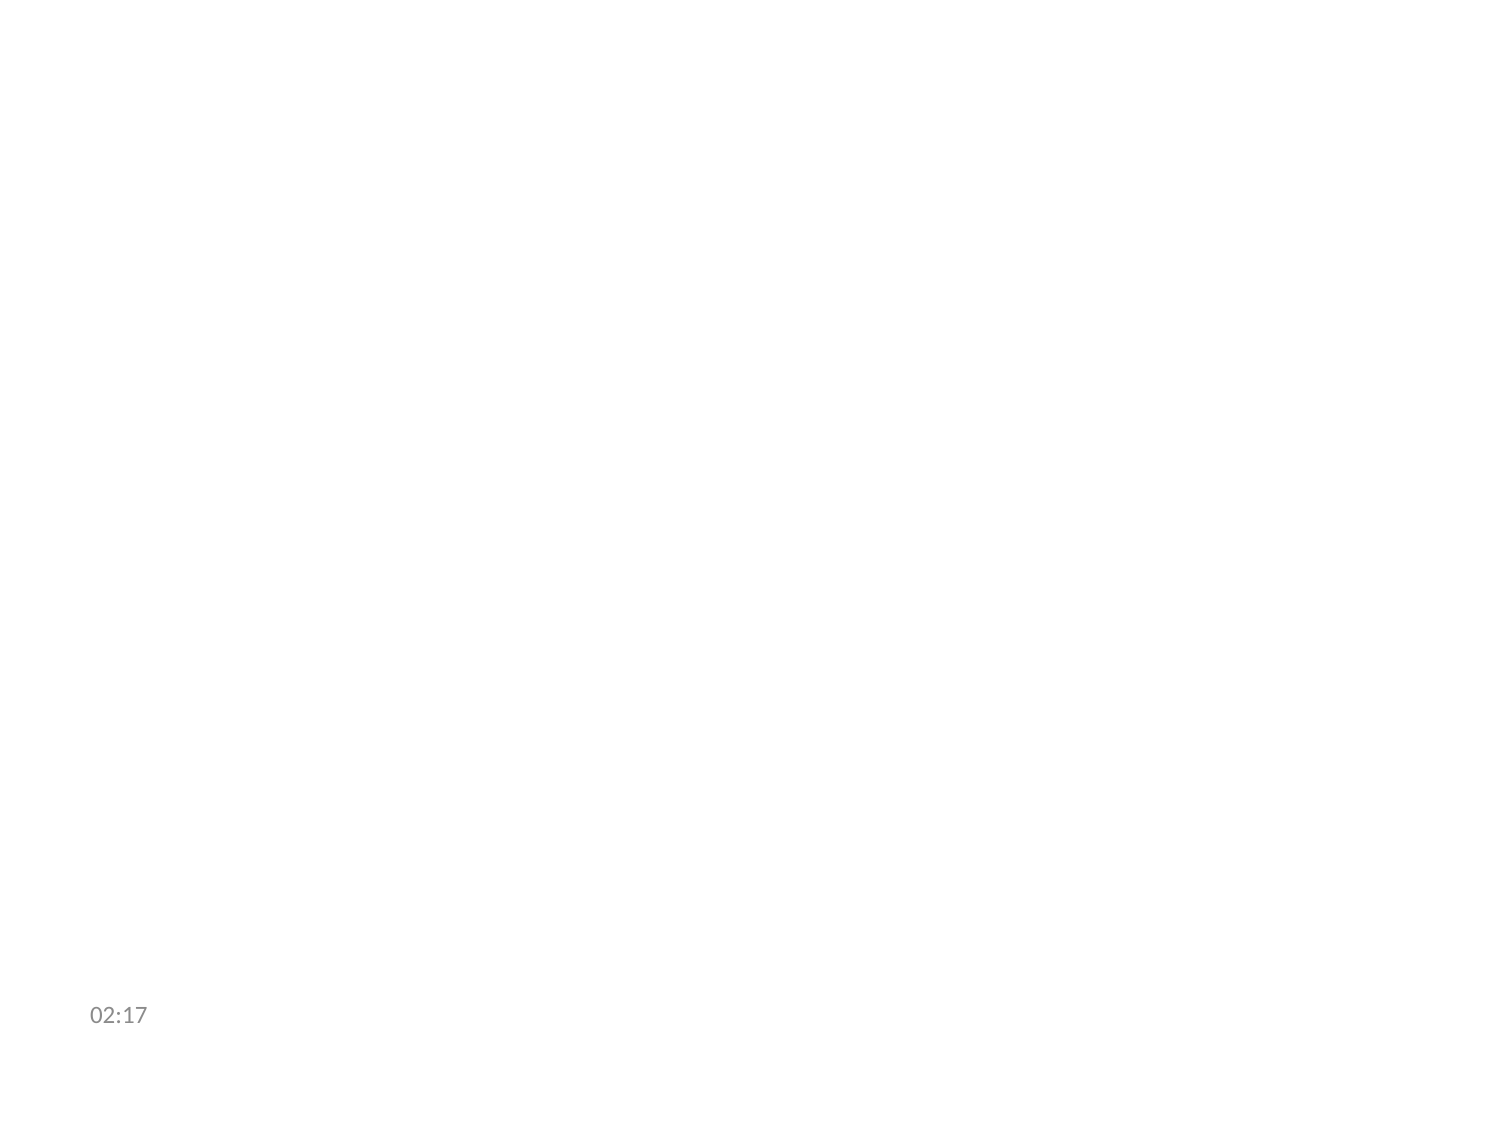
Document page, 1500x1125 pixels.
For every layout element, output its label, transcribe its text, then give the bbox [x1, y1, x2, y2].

text_box 15:35 [75, 983, 425, 1044]
